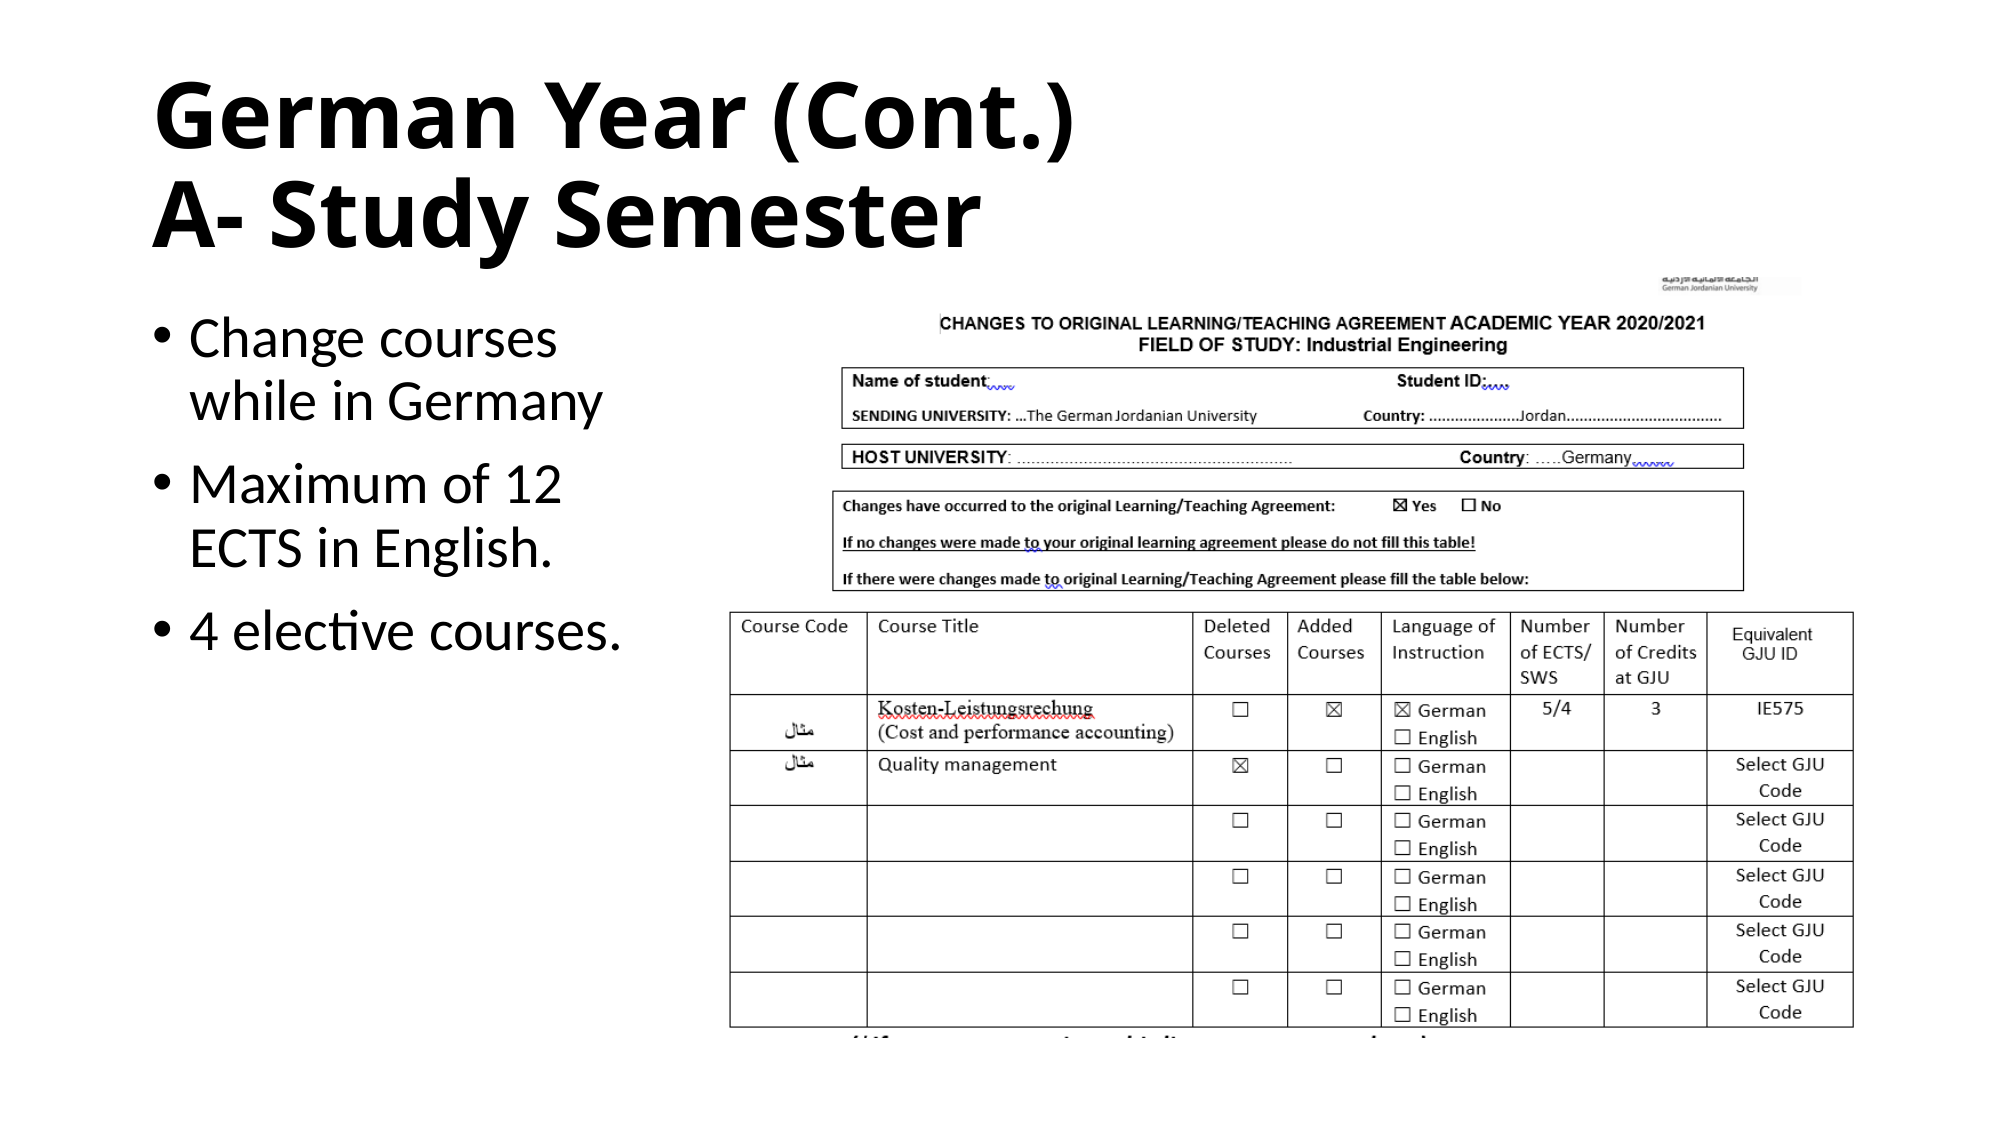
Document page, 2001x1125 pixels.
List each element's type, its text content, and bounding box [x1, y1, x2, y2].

list Change courses while in Germany Maximum of 12 ECTS in English. 4 elective courses. [137, 299, 654, 1014]
picture [717, 277, 1863, 1038]
title German Year (Cont.) A- Study Semester [137, 59, 1863, 278]
